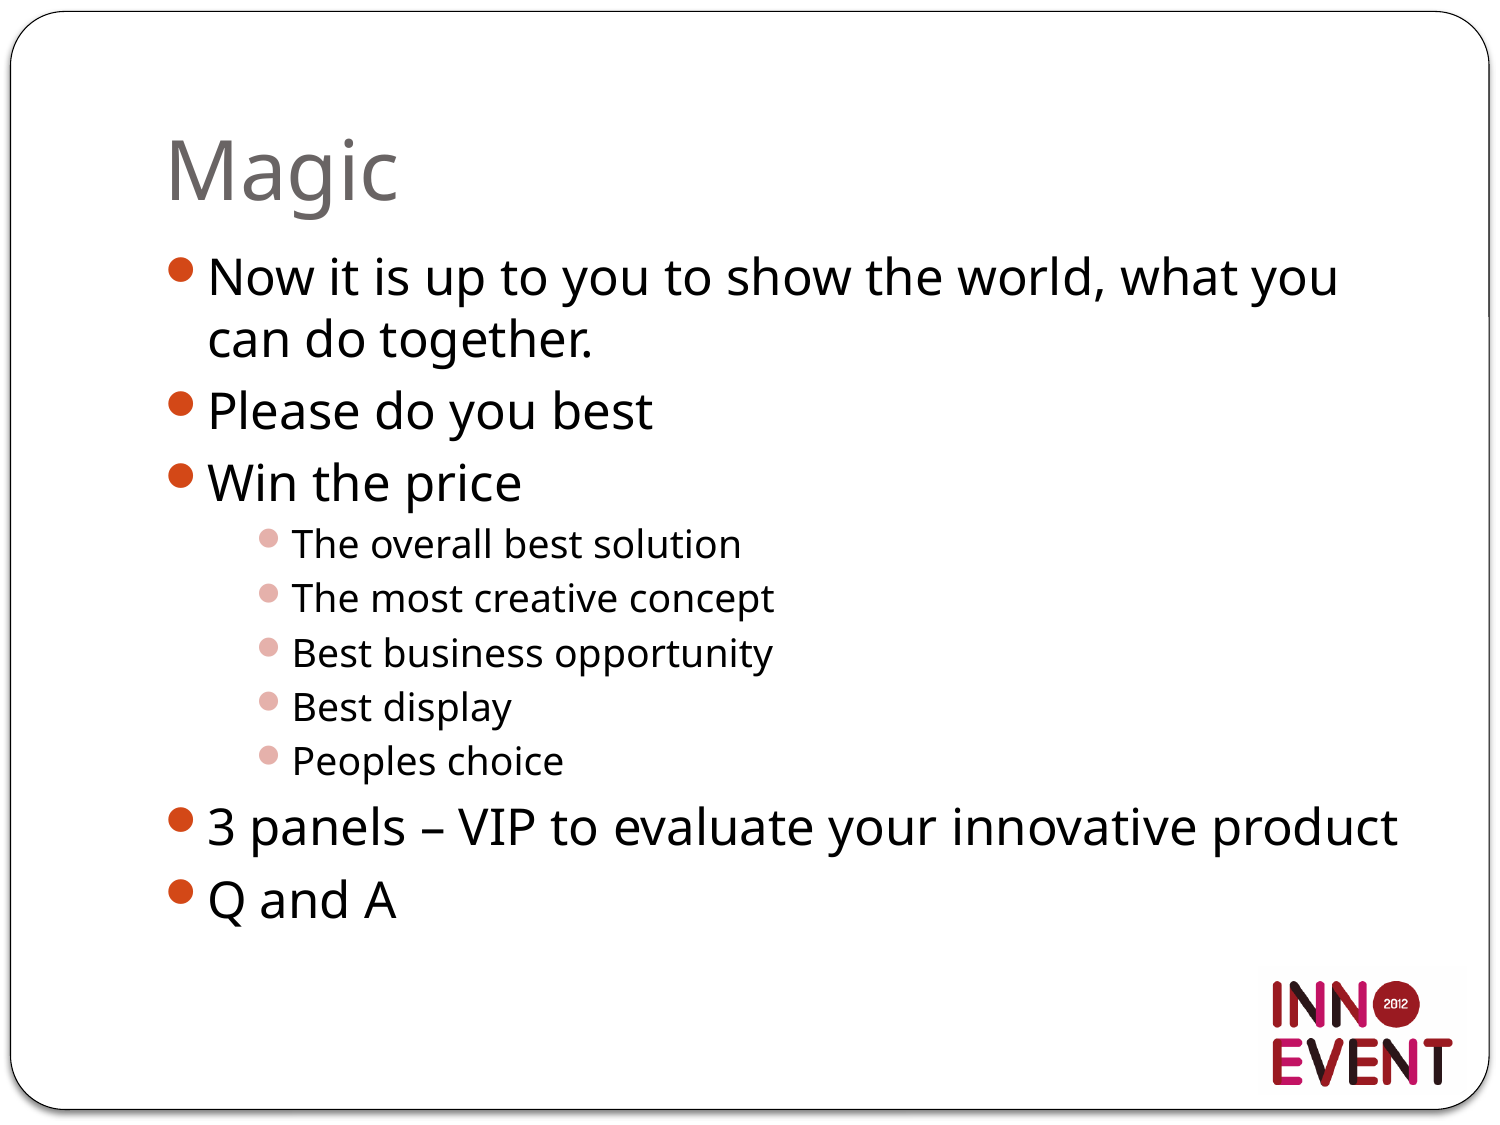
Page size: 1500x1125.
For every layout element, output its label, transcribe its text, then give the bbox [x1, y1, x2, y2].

picture [1258, 966, 1467, 1096]
list Now it is up to you to show the world, what you can do together. Please do you best Win the price The overall best solution The most creative concept Best business opportunity Best display Peoples choice 3 panels – VIP to evaluate your innovative product Q and A [150, 237, 1425, 988]
title Magic [150, 45, 1425, 233]
